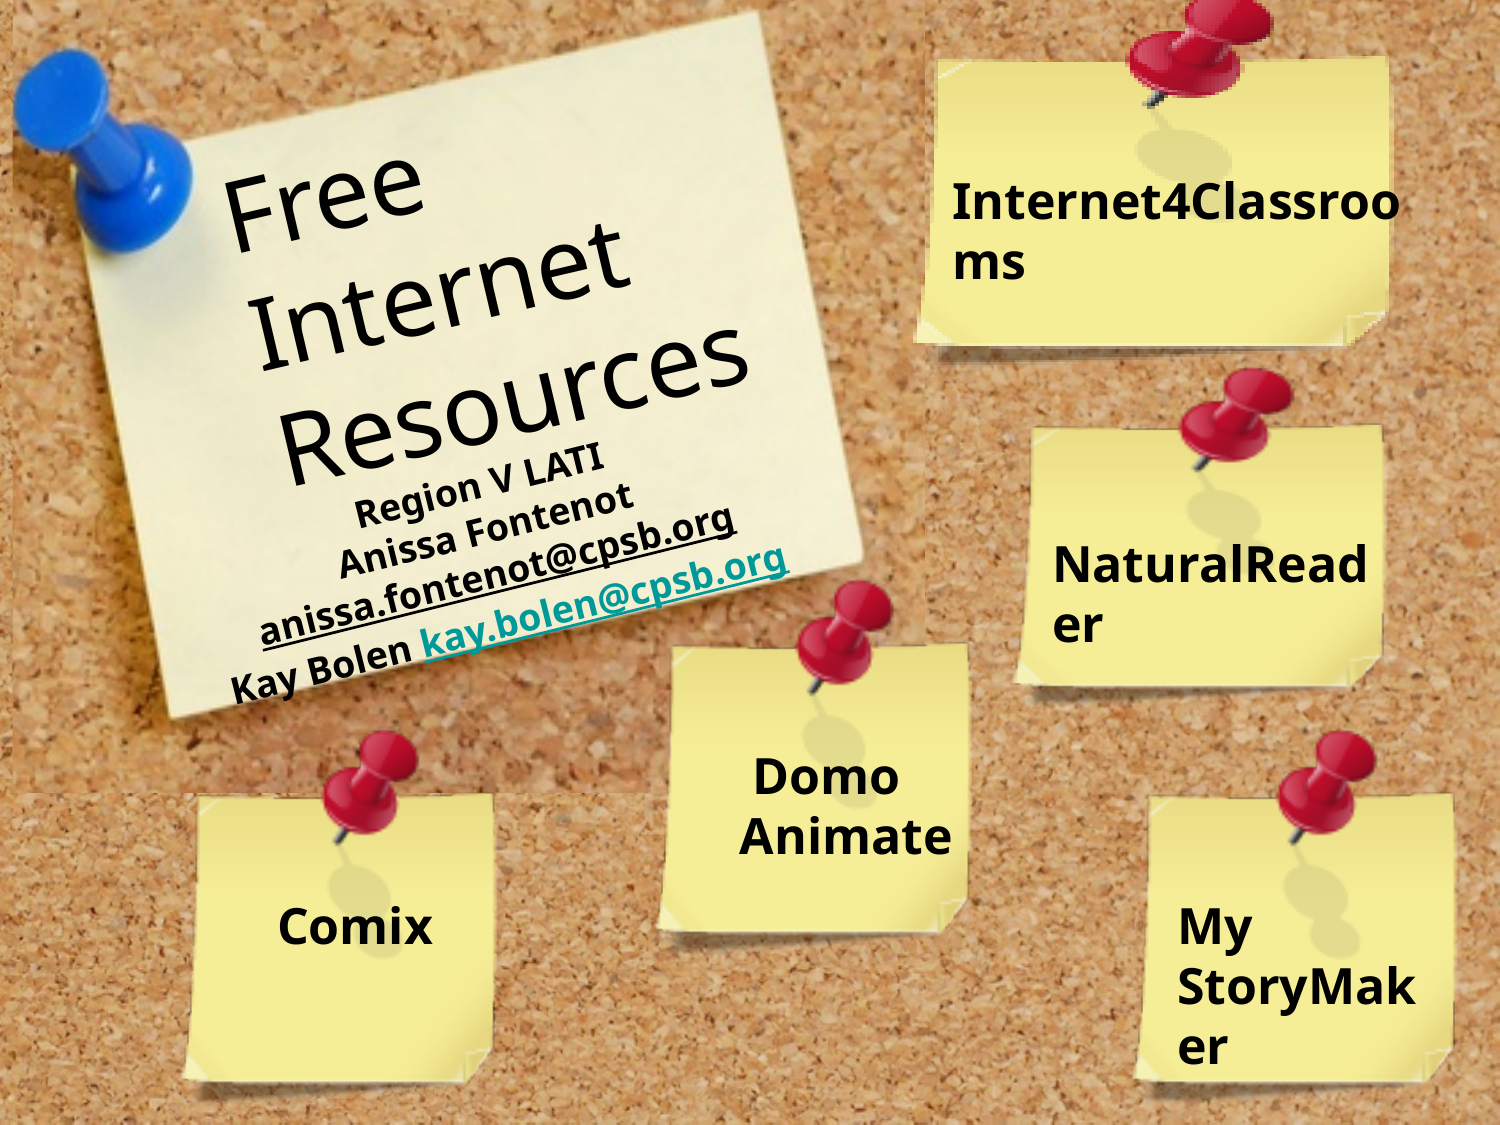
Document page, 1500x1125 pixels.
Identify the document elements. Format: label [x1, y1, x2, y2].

text_box [862, 0, 1476, 388]
picture [0, 0, 1500, 1125]
text_box [624, 574, 1026, 976]
text_box [1099, 724, 1500, 1125]
text_box [149, 724, 626, 1125]
